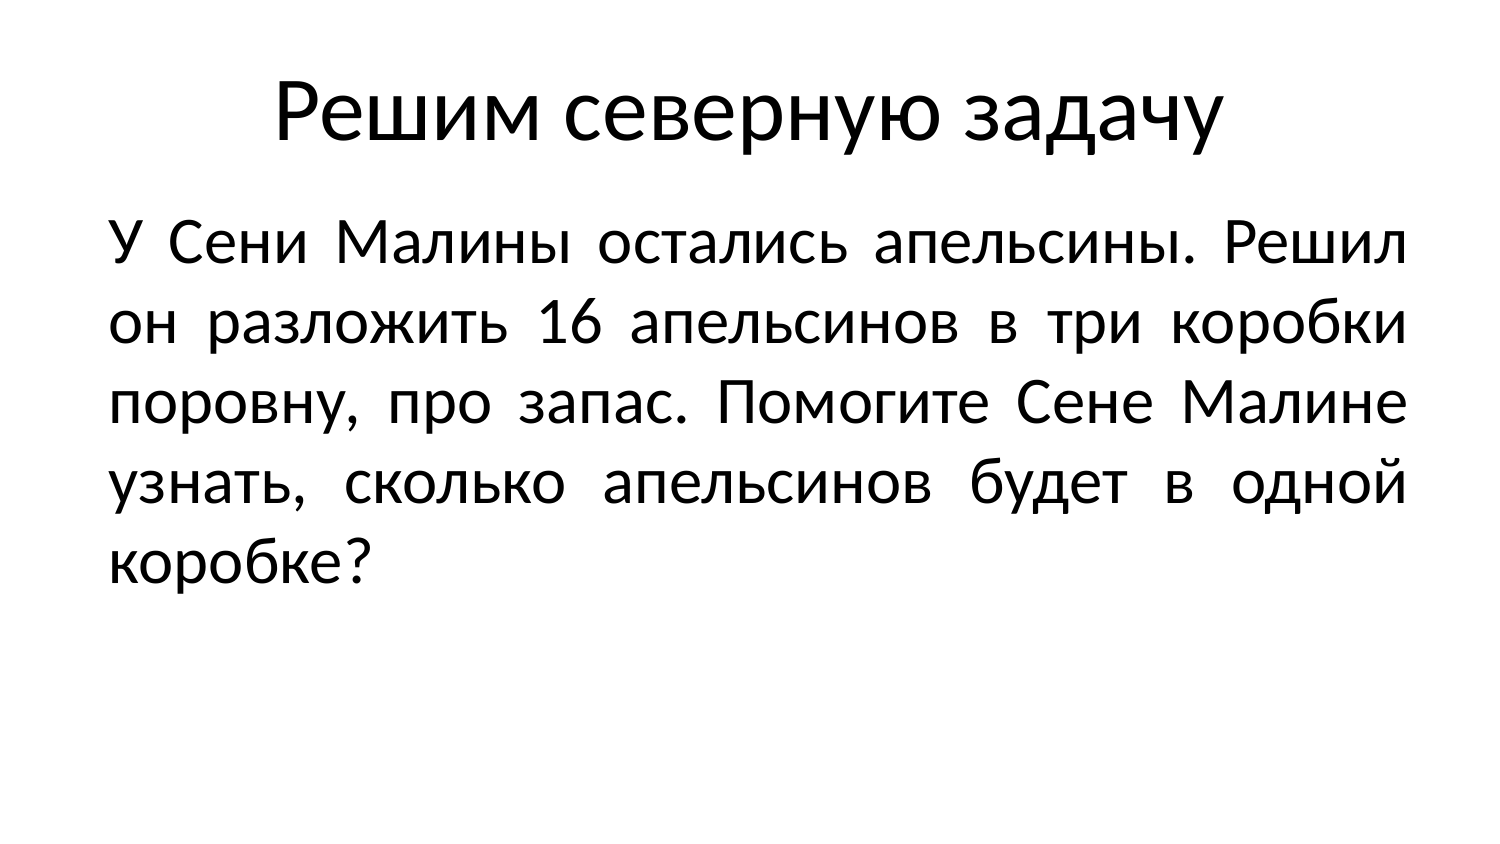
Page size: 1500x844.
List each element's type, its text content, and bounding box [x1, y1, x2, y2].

title Решим северную задачу [75, 33, 1425, 175]
list У Сени Малины остались апельсины. Решил он разложить 16 апельсинов в три коробки поровну, про запас. Помогите Сене Малине узнать, сколько апельсинов будет в одной коробке? [75, 188, 1425, 746]
